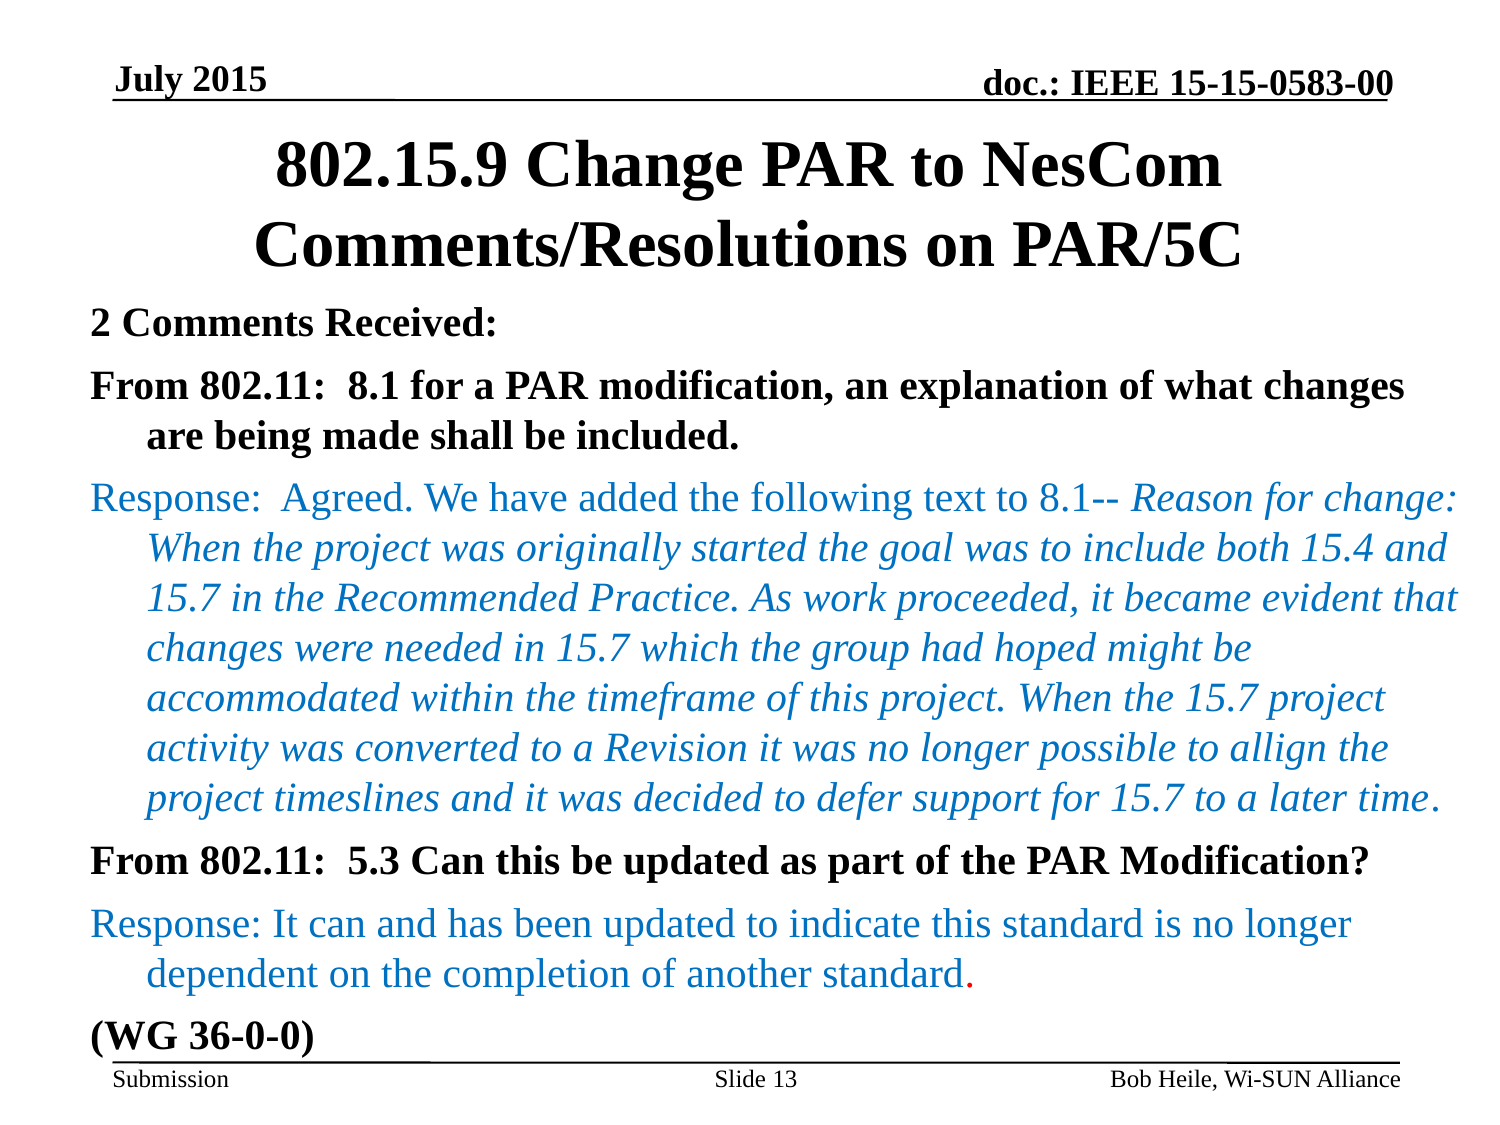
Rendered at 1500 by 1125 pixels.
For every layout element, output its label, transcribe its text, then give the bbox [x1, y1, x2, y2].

list 2 Comments Received: From 802.11: 8.1 for a PAR modification, an explanation of what changes are being made shall be included. Response: Agreed. We have added the following text to 8.1-- Reason for change: When the project was originally started the goal was to include both 15.4 and 15.7 in the Recommended Practice. As work proceeded, it became evident that changes were needed in 15.7 which the group had hoped might be accommodated within the timeframe of this project. When the 15.7 project activity was converted to a Revision it was no longer possible to allign the project timeslines and it was decided to defer support for 15.7 to a later time. From 802.11: 5.3 Can this be updated as part of the PAR Modification? Response: It can and has been updated to indicate this standard is no longer dependent on the completion of another standard. (WG 36-0-0) [74, 287, 1476, 963]
slide_number Slide 13 [712, 1061, 800, 1123]
footer Bob Heile, Wi-SUN Alliance [878, 1061, 1402, 1093]
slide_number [114, 54, 423, 100]
title 802.15.9 Change PAR to NesCom Comments/Resolutions on PAR/5C [112, 112, 1388, 287]
